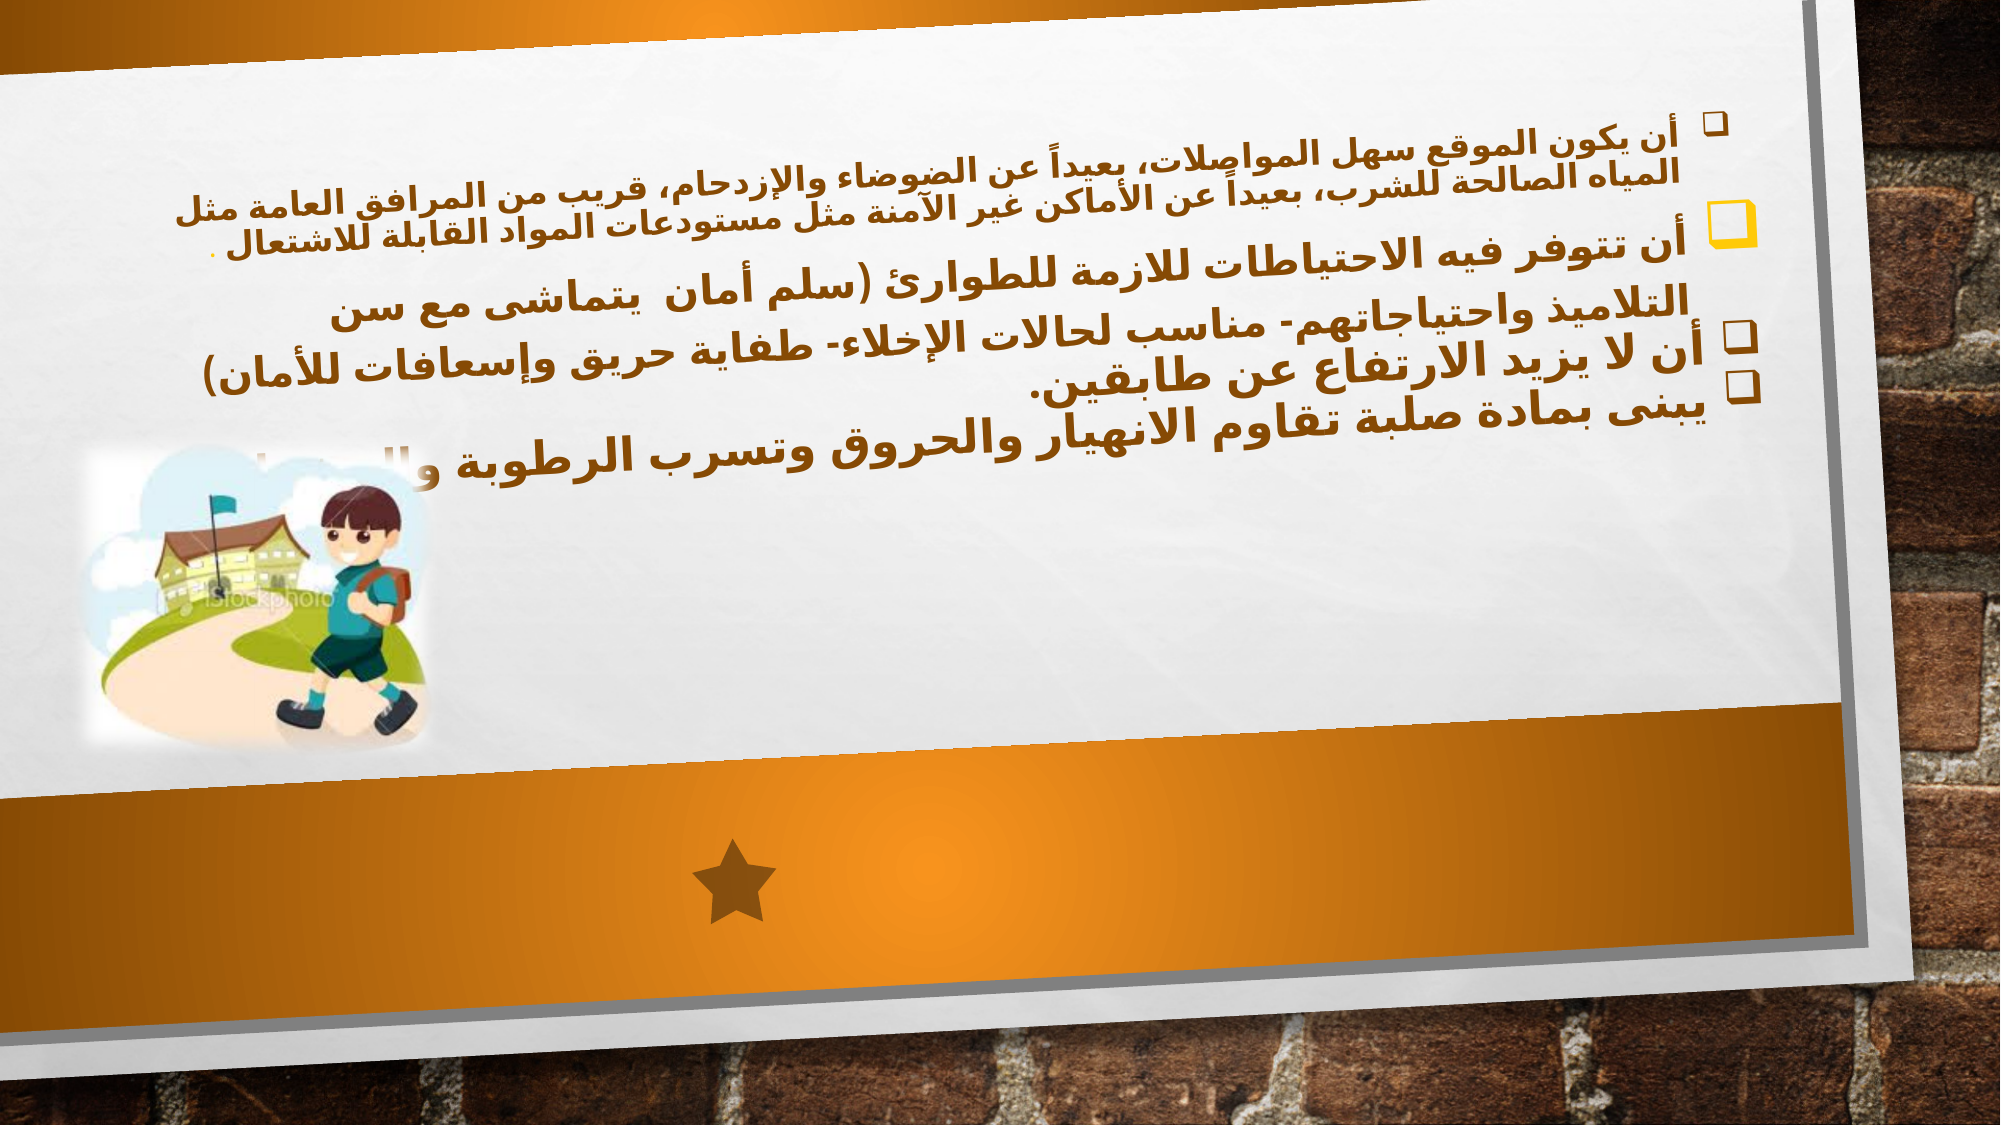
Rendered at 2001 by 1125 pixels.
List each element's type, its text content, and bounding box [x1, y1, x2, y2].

text_box أن لا يزيد الارتفاع عن طابقين. يبنى بمادة صلبة تقاوم الانهيار والحروق وتسرب الرطوبة والحشرات. [174, 310, 1781, 540]
picture [0, 0, 2000, 1125]
subtitle أن تتوفر فيه الاحتياطات للازمة للطوارئ (سلم أمان يتماشى مع سن التلاميذ واحتياجاتهم- مناسب لحالات الإخلاء- طفاية حريق وإسعافات للأمان) [177, 188, 1781, 363]
title أن يكون الموقع سهل المواصلات، بعيداً عن الضوضاء والإزدحام، قريب من المرافق العامة مثل المياه الصالحة للشرب، بعيداً عن الأماكن غير الآمنة مثل مستودعات المواد القابلة للاشتعال . [135, 67, 1740, 310]
picture [67, 431, 442, 762]
